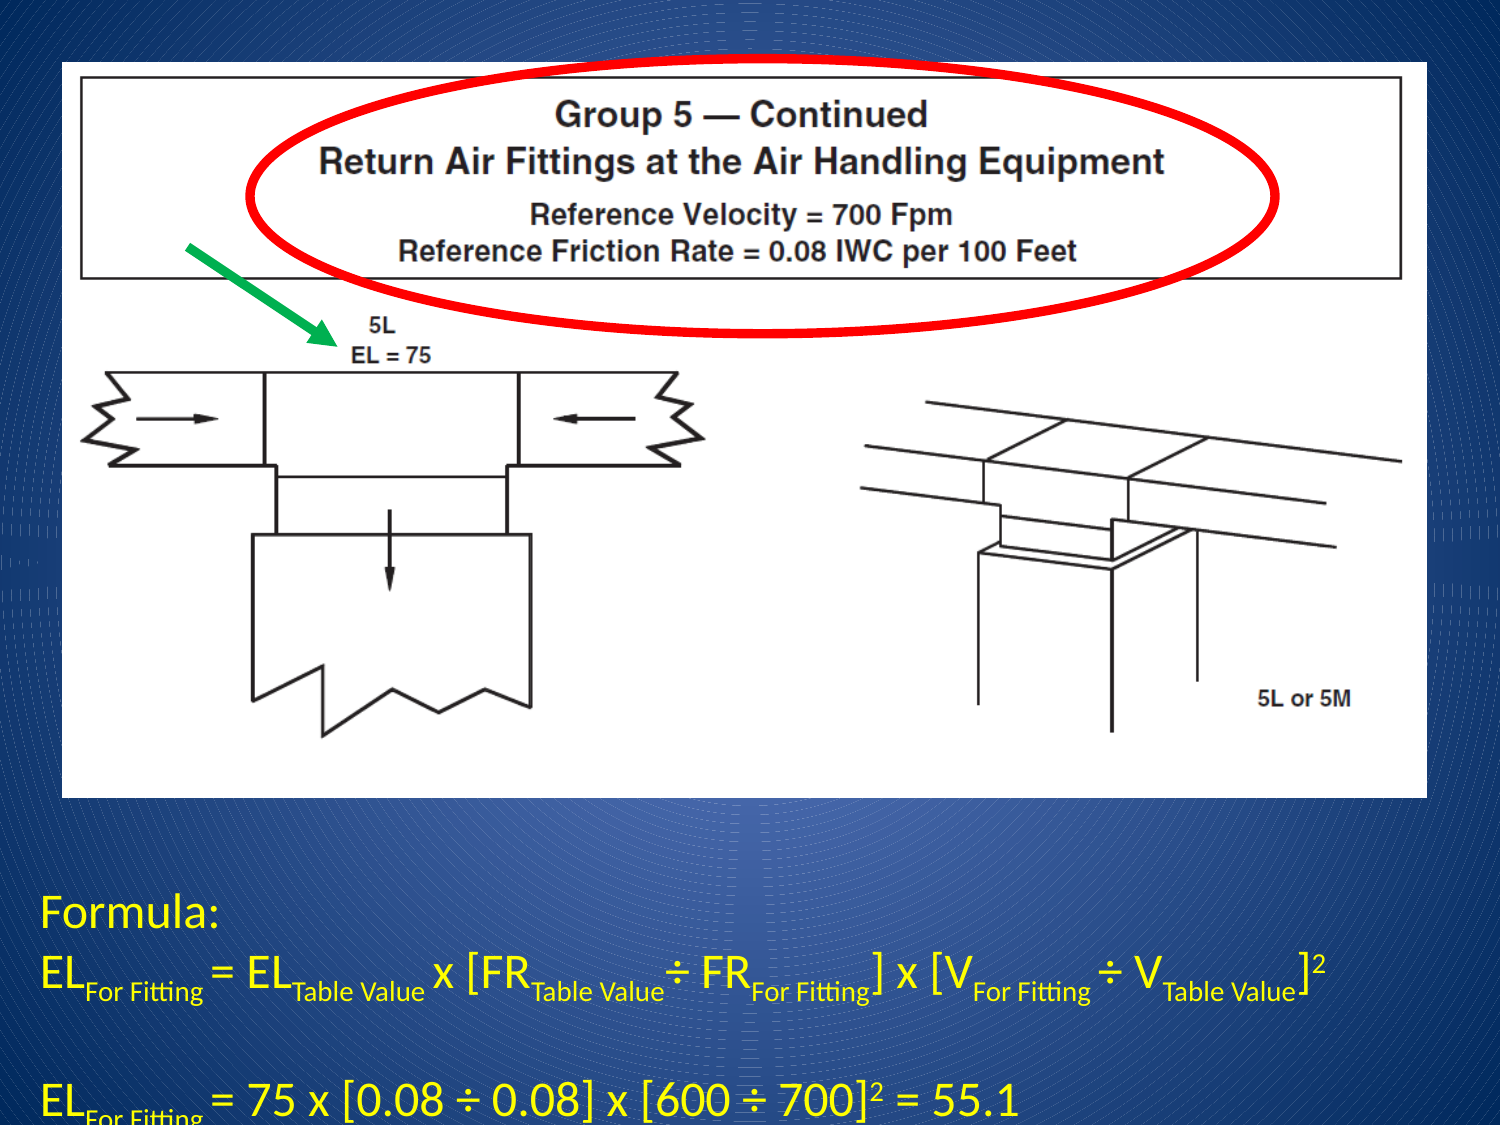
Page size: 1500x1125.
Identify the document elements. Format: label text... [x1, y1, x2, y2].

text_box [187, 246, 338, 347]
text_box [648, 56, 877, 60]
text_box Formula: ELFor Fitting = ELTable Value x [FRTable Value÷ FRFor Fitting] x [VFor Fitting ÷ VTable Value]2 ELFor Fitting = 75 x [0.08 ÷ 0.08] x [600 ÷ 700]2 = 55.1 [24, 871, 1475, 1125]
picture [62, 62, 1428, 798]
